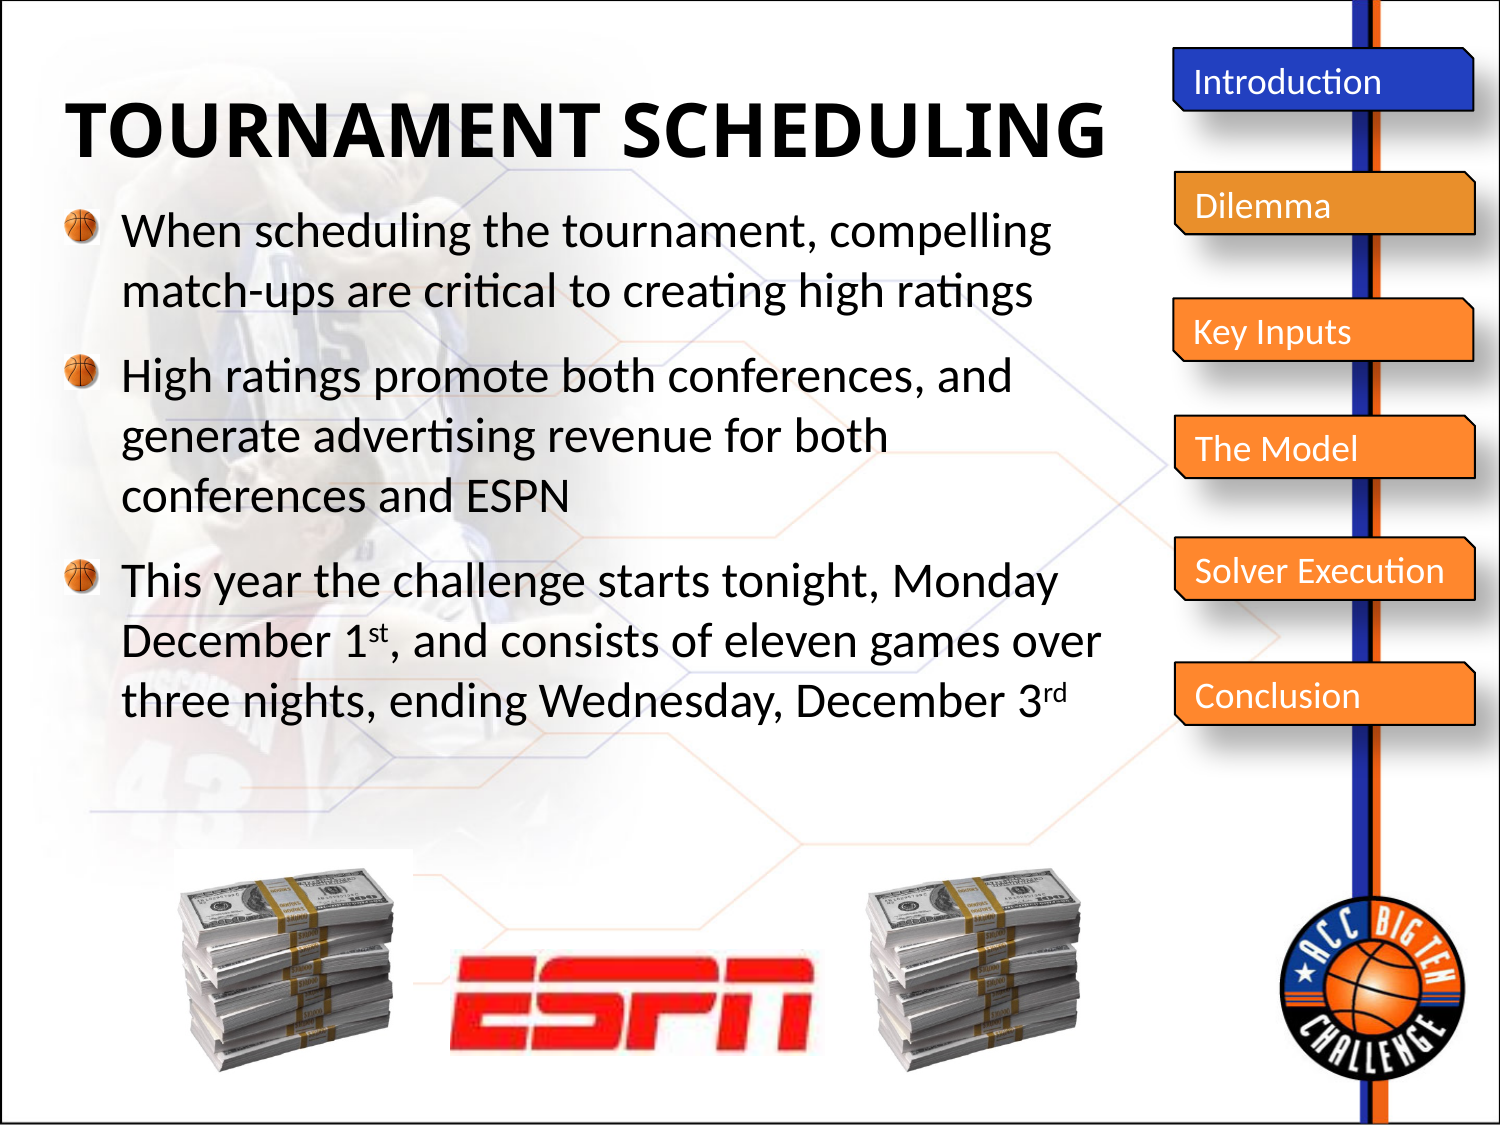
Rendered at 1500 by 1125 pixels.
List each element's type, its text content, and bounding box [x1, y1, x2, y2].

text_box Key Inputs [1171, 296, 1476, 363]
text_box Dilemma [1172, 169, 1478, 237]
text_box TOURNAMENT SCHEDULING When scheduling the tournament, compelling match-ups are critical to creating high ratings High ratings promote both conferences, and generate advertising revenue for both conferences and ESPN This year the challenge starts tonight, Monday December 1st, and consists of eleven games over three nights, ending Wednesday, December 3rd [50, 75, 1150, 735]
text_box Conclusion [1172, 660, 1478, 727]
text_box Introduction [1171, 46, 1476, 113]
text_box Solver Execution [1172, 535, 1478, 603]
picture [0, 0, 1500, 1125]
text_box The Model [1172, 413, 1478, 481]
